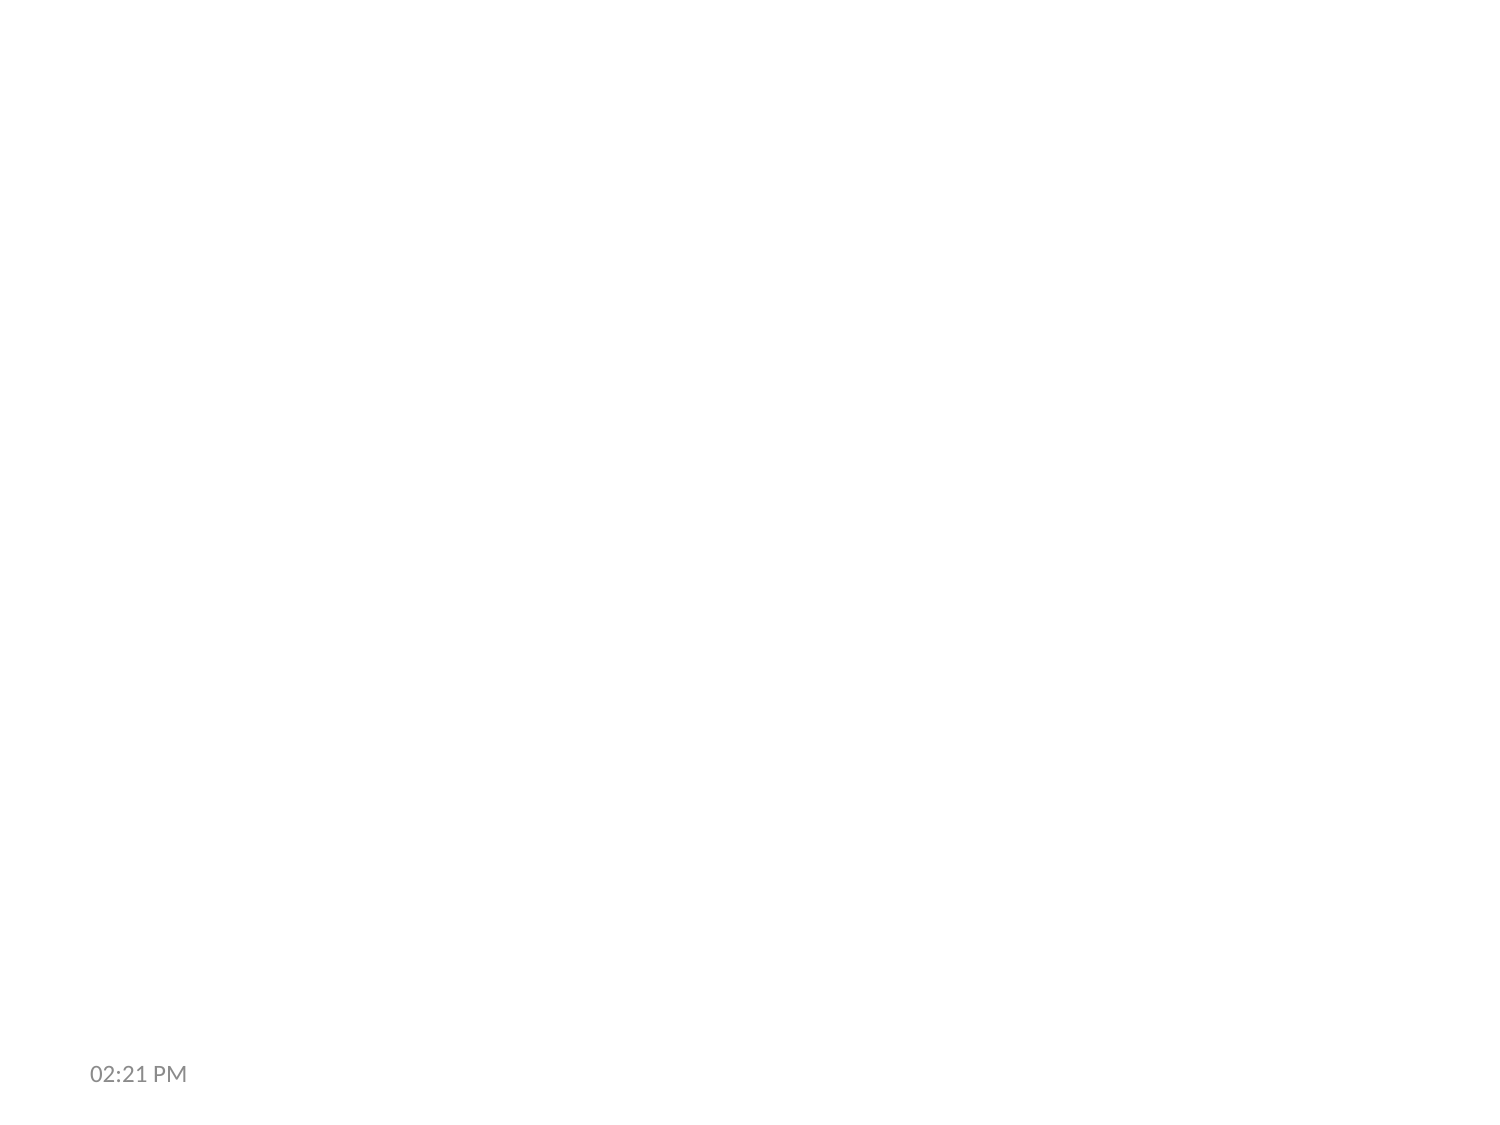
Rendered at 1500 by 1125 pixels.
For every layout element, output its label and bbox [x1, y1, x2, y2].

slide_number [75, 1042, 425, 1103]
